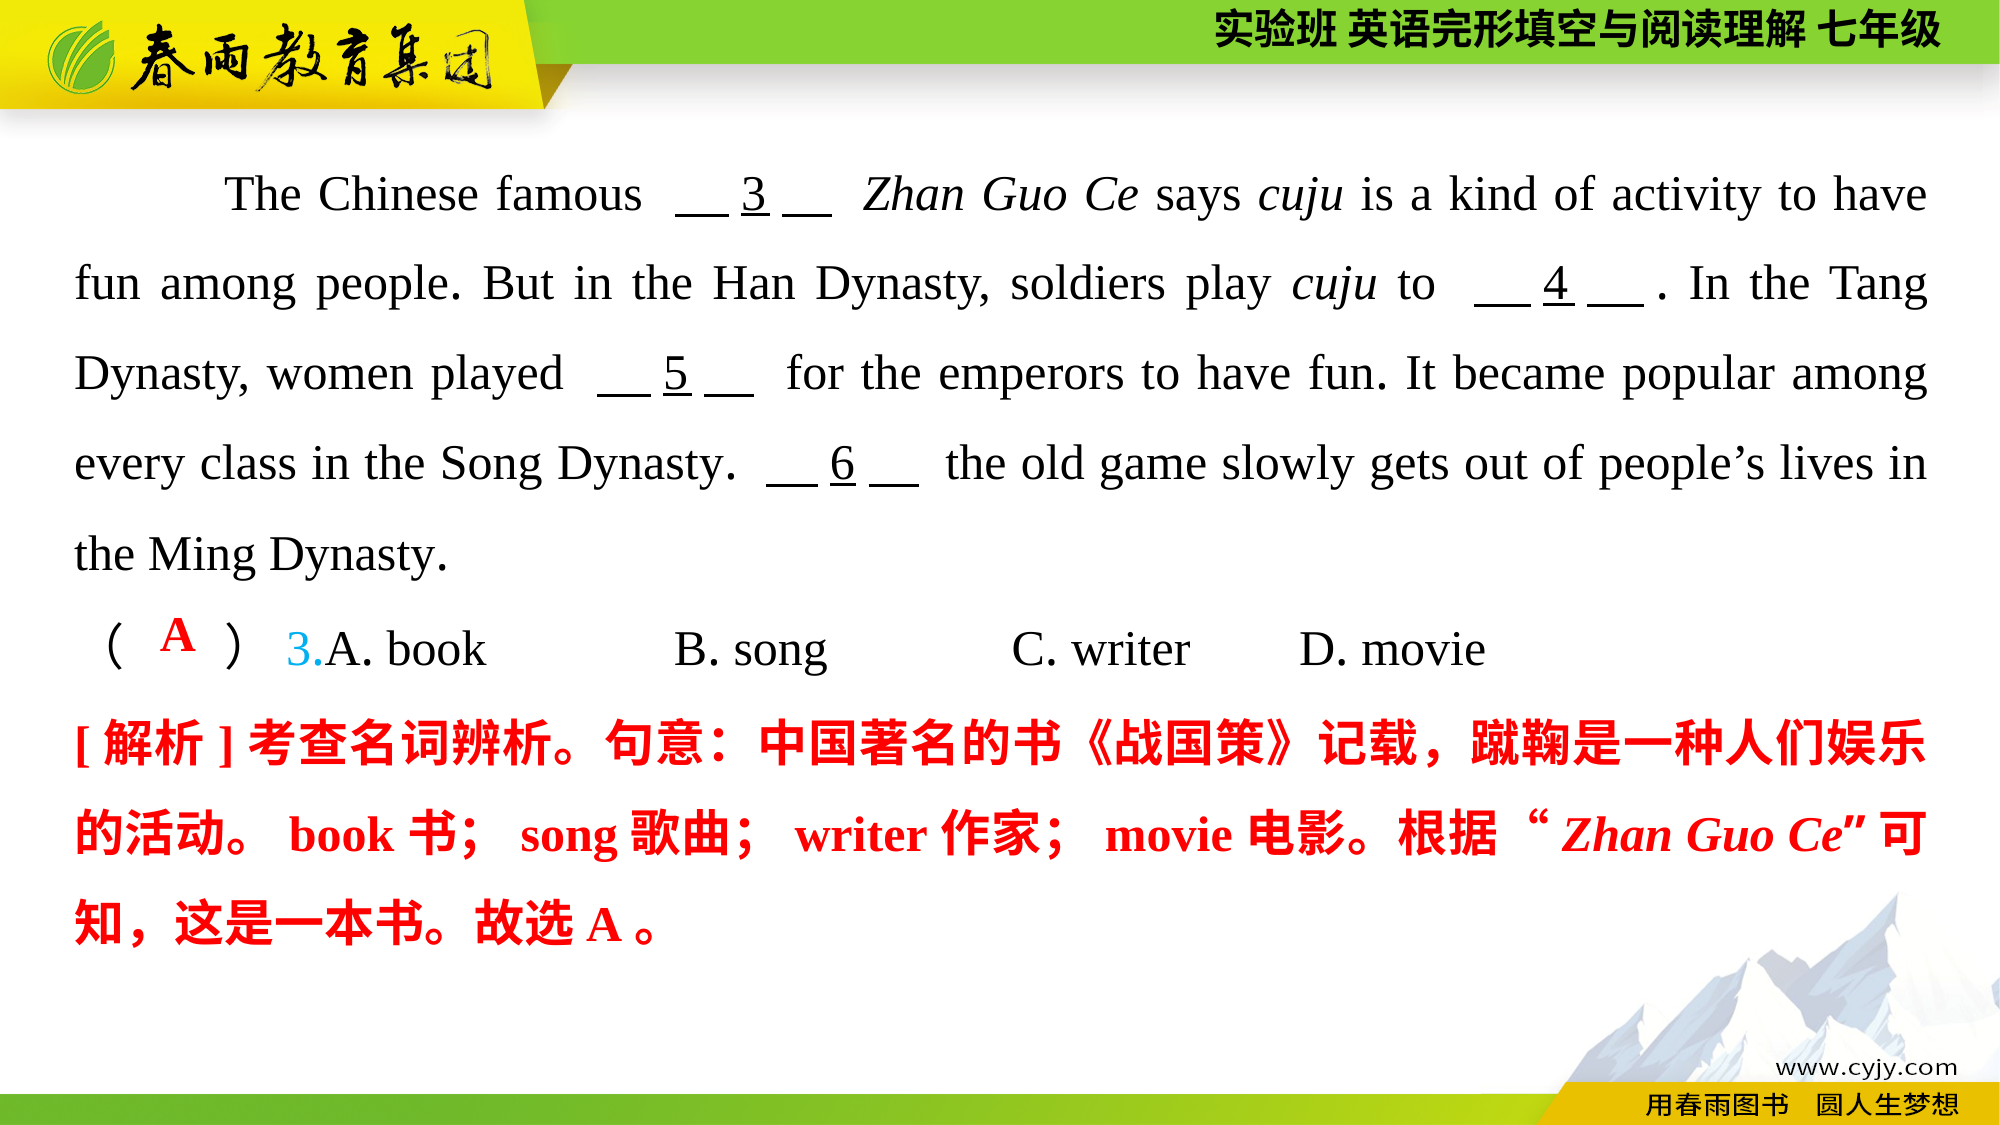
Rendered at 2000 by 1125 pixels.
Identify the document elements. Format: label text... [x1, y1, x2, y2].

picture [0, 0, 2000, 1125]
list The Chinese famous 3 Zhan Guo Ce says cuju is a kind of activity to have fun among people. But in the Han Dynasty, soldiers play cuju to 4 . In the Tang Dynasty, women played 5 for the emperors to have fun. It became popular among every class in the Song Dynasty. 6 the old game slowly gets out of people’s lives in the Ming Dynasty. [59, 122, 1944, 578]
text_box （ ）3.A. book B. song C. writer D. movie [59, 578, 1944, 673]
text_box A [145, 594, 212, 669]
text_box [解析]考查名词辨析。句意：中国著名的书《战国策》记载，蹴鞠是一种人们娱乐的活动。book书；song歌曲；writer作家；movie电影。根据“Zhan Guo Ce”可知，这是一本书。故选A。 [59, 673, 1944, 959]
